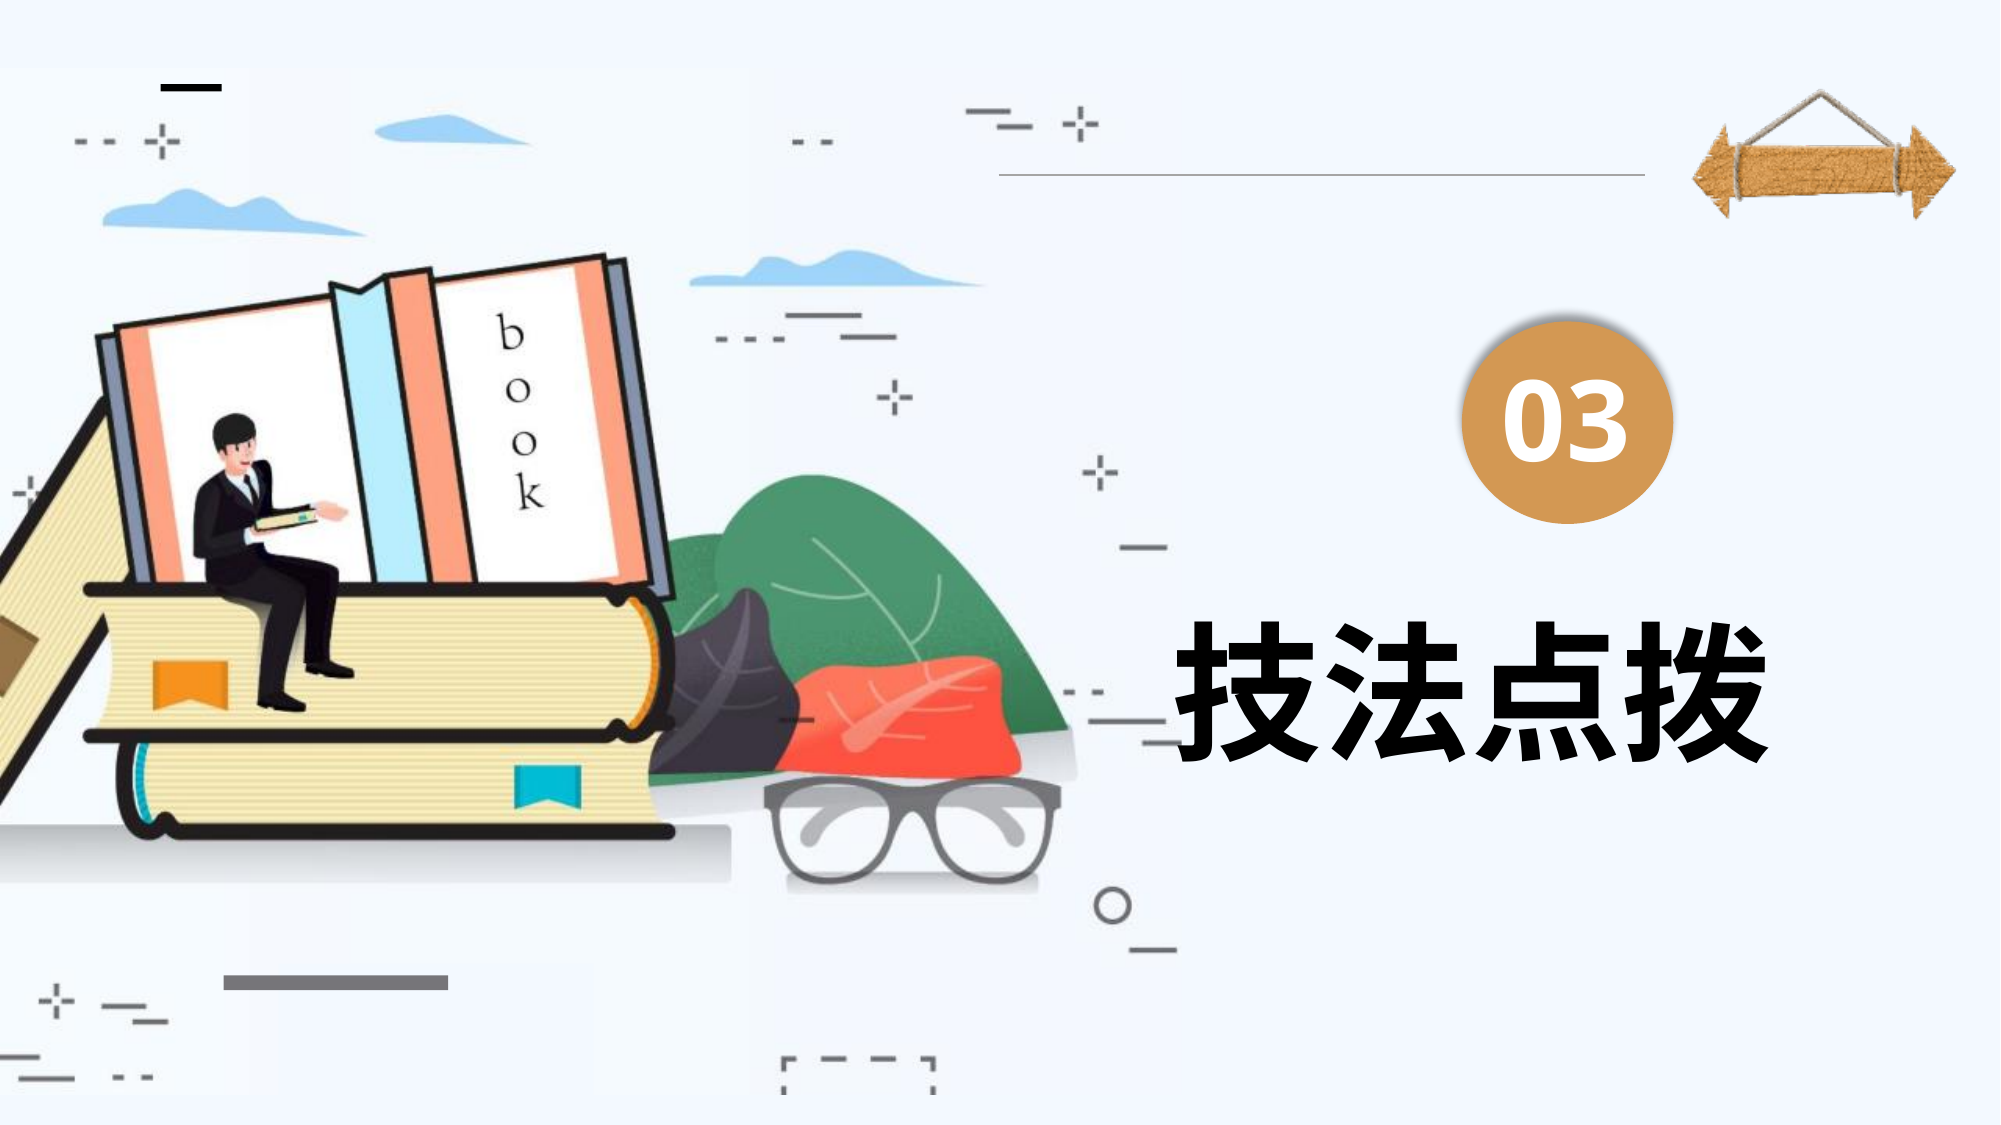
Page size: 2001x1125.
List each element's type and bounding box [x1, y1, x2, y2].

text_box [0, 0, 2000, 1125]
picture [1673, 52, 1978, 255]
